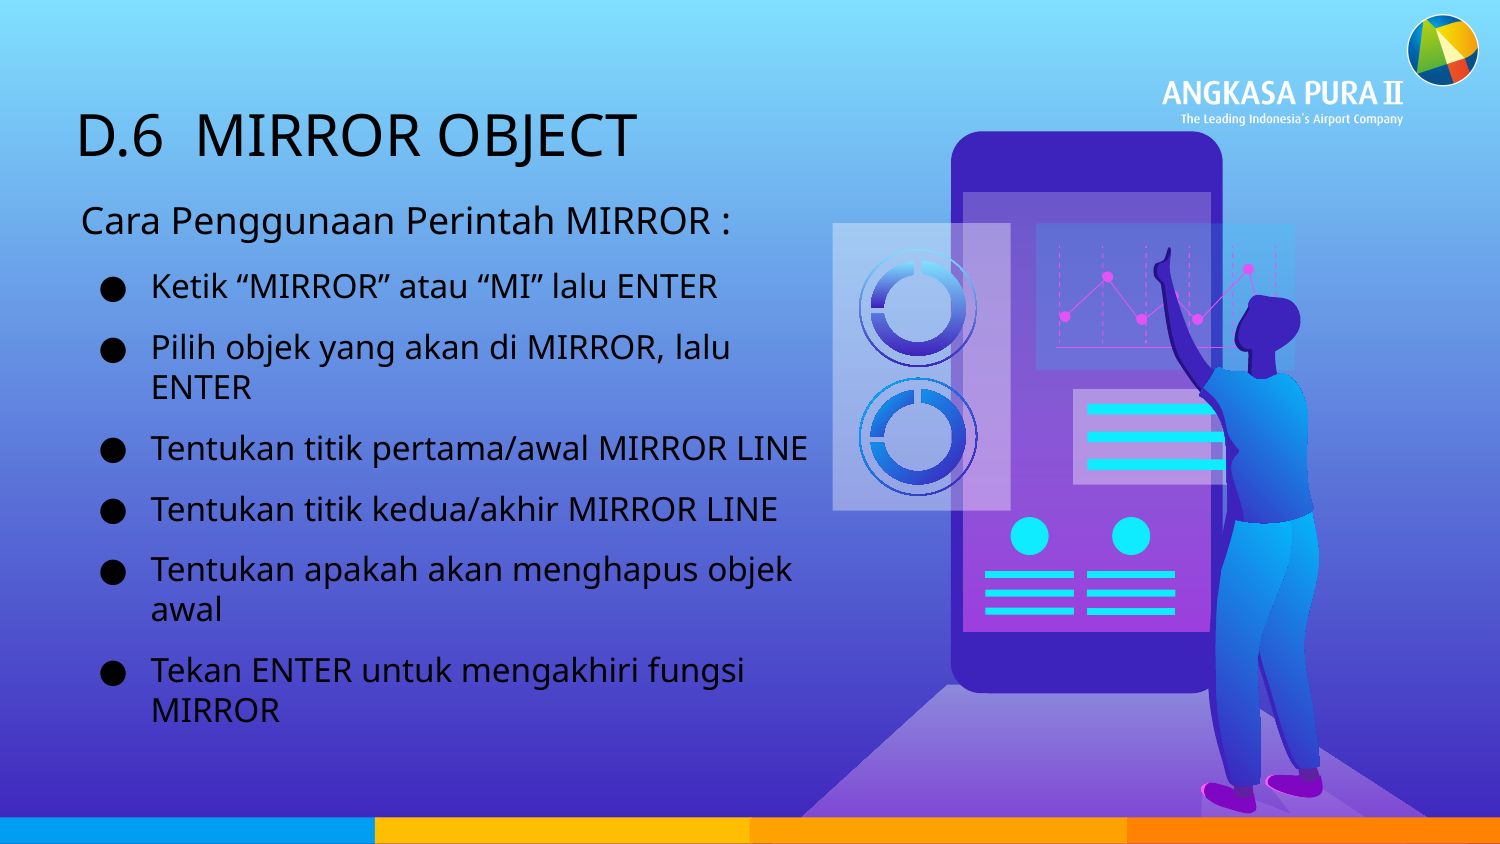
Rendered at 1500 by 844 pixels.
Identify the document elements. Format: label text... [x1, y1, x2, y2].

title D.6 MIRROR OBJECT [60, 83, 1064, 181]
subtitle Cara Penggunaan Perintah MIRROR : [65, 188, 744, 250]
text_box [0, 817, 1500, 844]
picture [1162, 14, 1479, 126]
list Ketik “MIRROR” atau “MI” lalu ENTER Pilih objek yang akan di MIRROR, lalu ENTER Tentukan titik pertama/awal MIRROR LINE Tentukan titik kedua/akhir MIRROR LINE Tentukan apakah akan menghapus objek awal Tekan ENTER untuk mengakhiri fungsi MIRROR [60, 250, 744, 573]
text_box [60, 573, 744, 815]
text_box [749, 131, 1500, 816]
